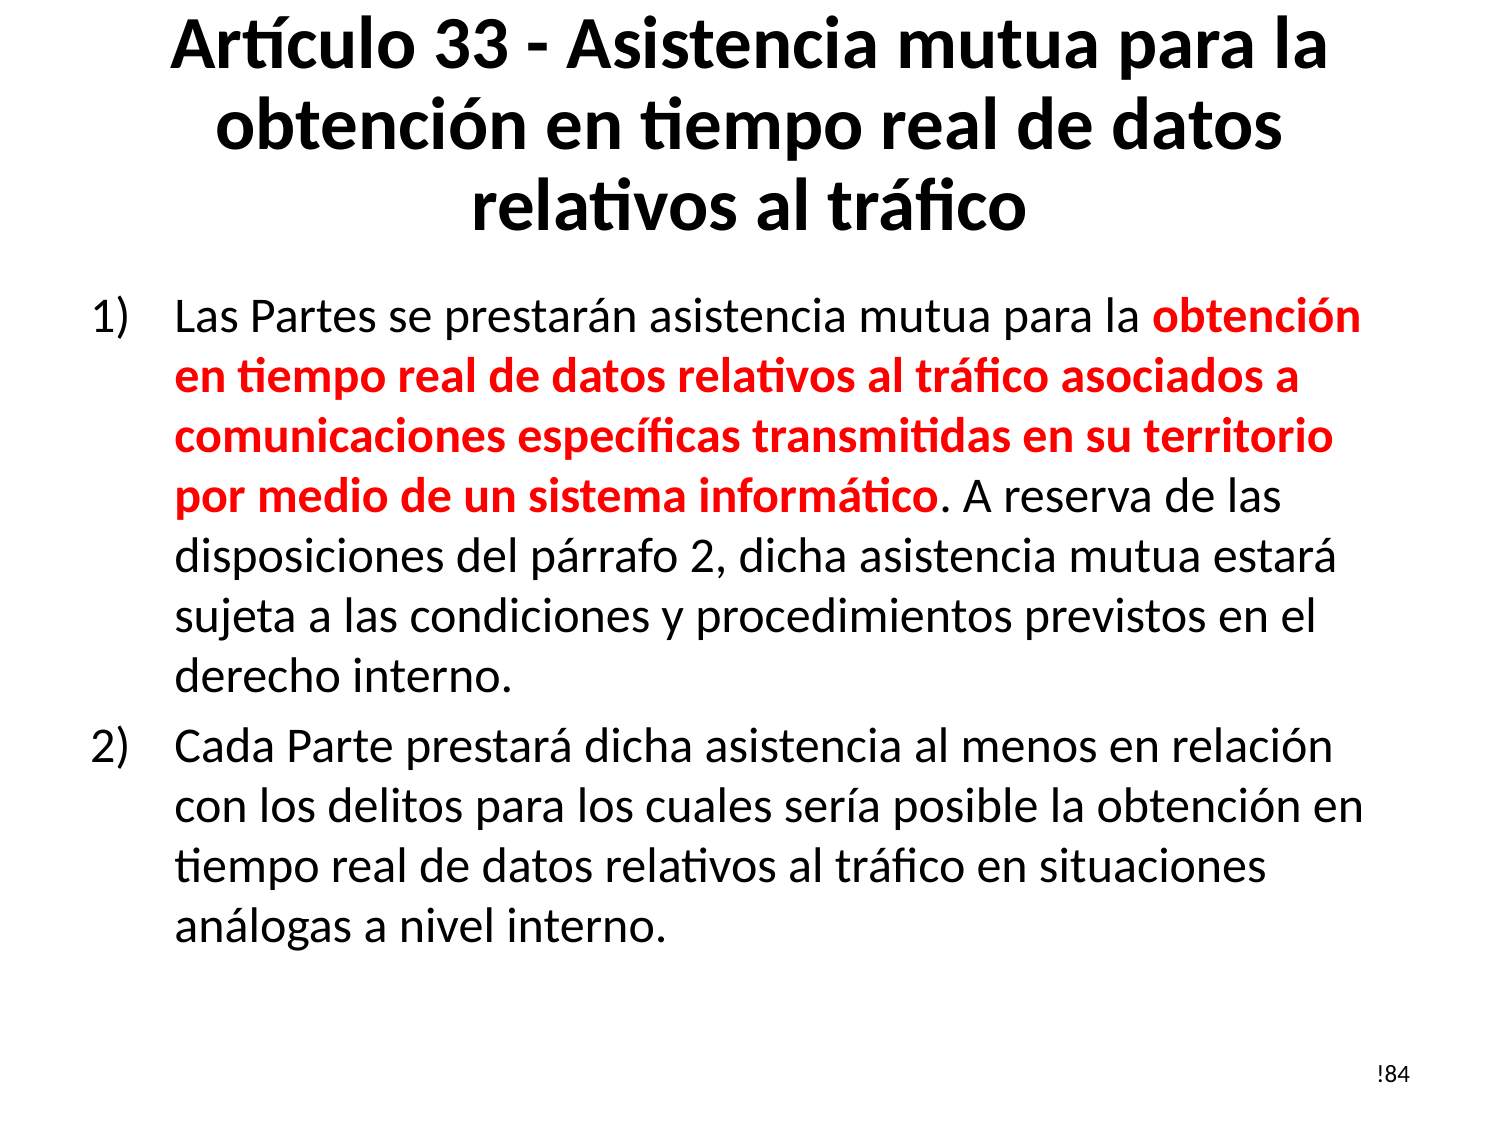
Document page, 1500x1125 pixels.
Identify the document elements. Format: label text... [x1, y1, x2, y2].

title Artículo 33 - Asistencia mutua para la obtención en tiempo real de datos relativos al tráfico [75, 45, 1425, 206]
slide_number !84 [1074, 1042, 1425, 1103]
text_box Las Partes se prestarán asistencia mutua para la obtención en tiempo real de datos relativos al tráfico asociados a comunicaciones específicas transmitidas en su territorio por medio de un sistema informático. A reserva de las disposiciones del párrafo 2, dicha asistencia mutua estará sujeta a las condiciones y procedimientos previstos en el derecho interno. Cada Parte prestará dicha asistencia al menos en relación con los delitos para los cuales sería posible la obtención en tiempo real de datos relativos al tráfico en situaciones análogas a nivel interno. [74, 274, 1425, 1039]
